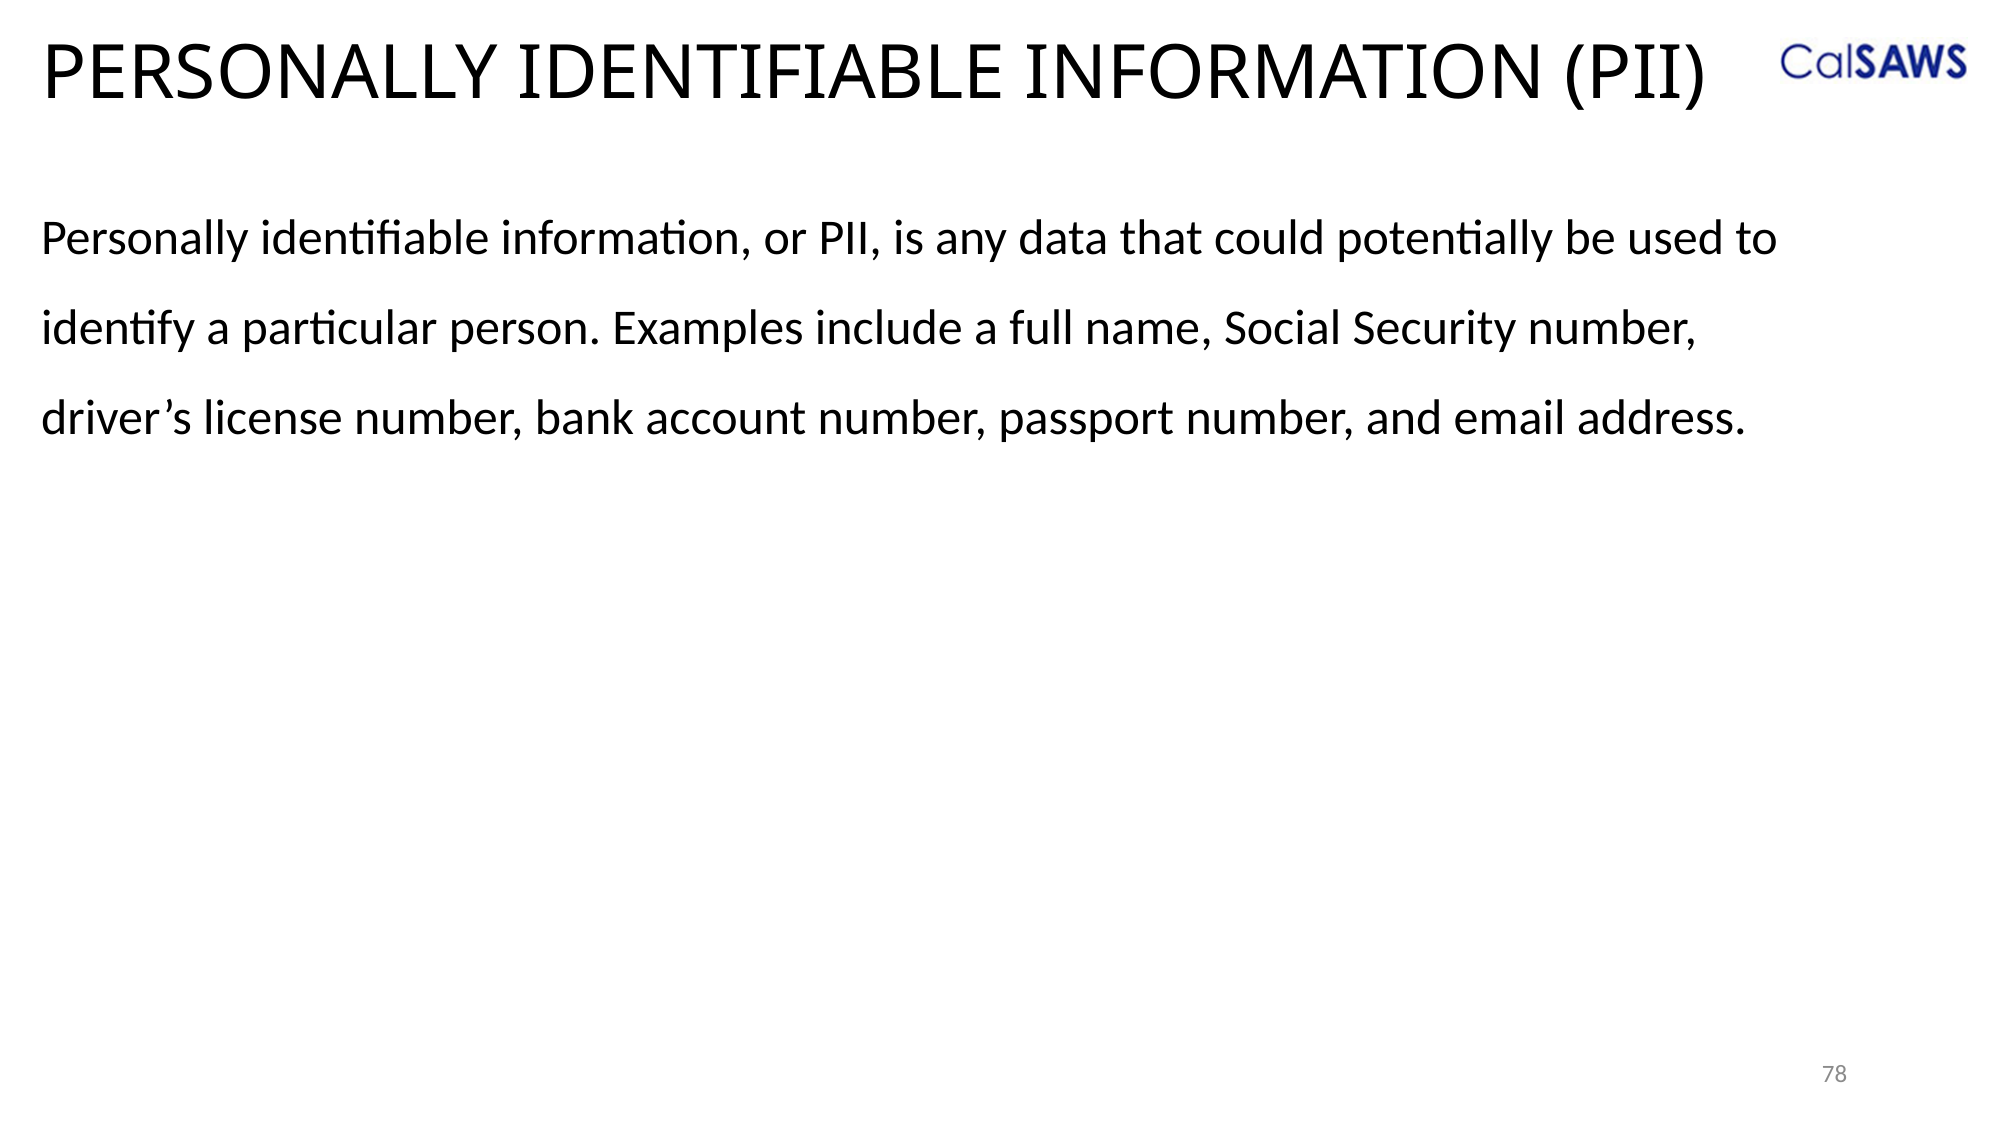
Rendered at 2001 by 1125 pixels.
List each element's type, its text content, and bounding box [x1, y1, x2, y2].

title PERSONALLY IDENTIFIABLE INFORMATION (PII) [26, 26, 1863, 165]
slide_number 78 [1412, 1042, 1863, 1103]
list Personally identifiable information, or PII, is any data that could potentially be used to identify a particular person. Examples include a full name, Social Security number, driver’s license number, bank account number, passport number, and email address. [26, 166, 1863, 1041]
picture [1780, 37, 1968, 84]
